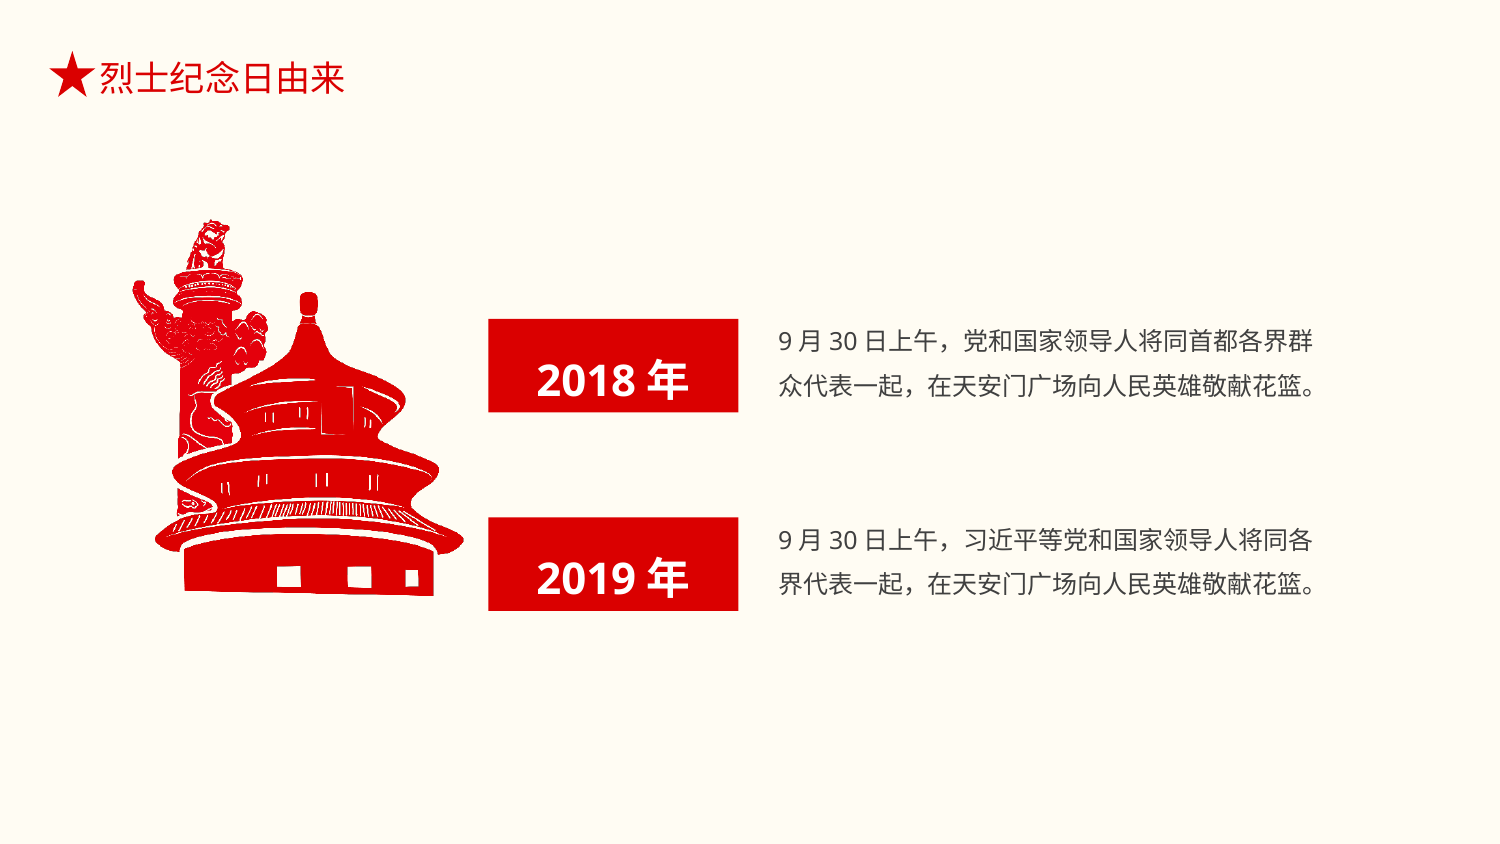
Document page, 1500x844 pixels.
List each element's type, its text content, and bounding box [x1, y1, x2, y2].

text_box 9月30日上午，习近平等党和国家领导人将同各界代表一起，在天安门广场向人民英雄敬献花篮。 [763, 501, 1338, 607]
text_box 2018年 [513, 318, 739, 413]
text_box 9月30日上午，党和国家领导人将同首都各界群众代表一起，在天安门广场向人民英雄敬献花篮。 [763, 303, 1338, 453]
picture [99, 196, 513, 610]
text_box 2019年 [488, 517, 739, 611]
